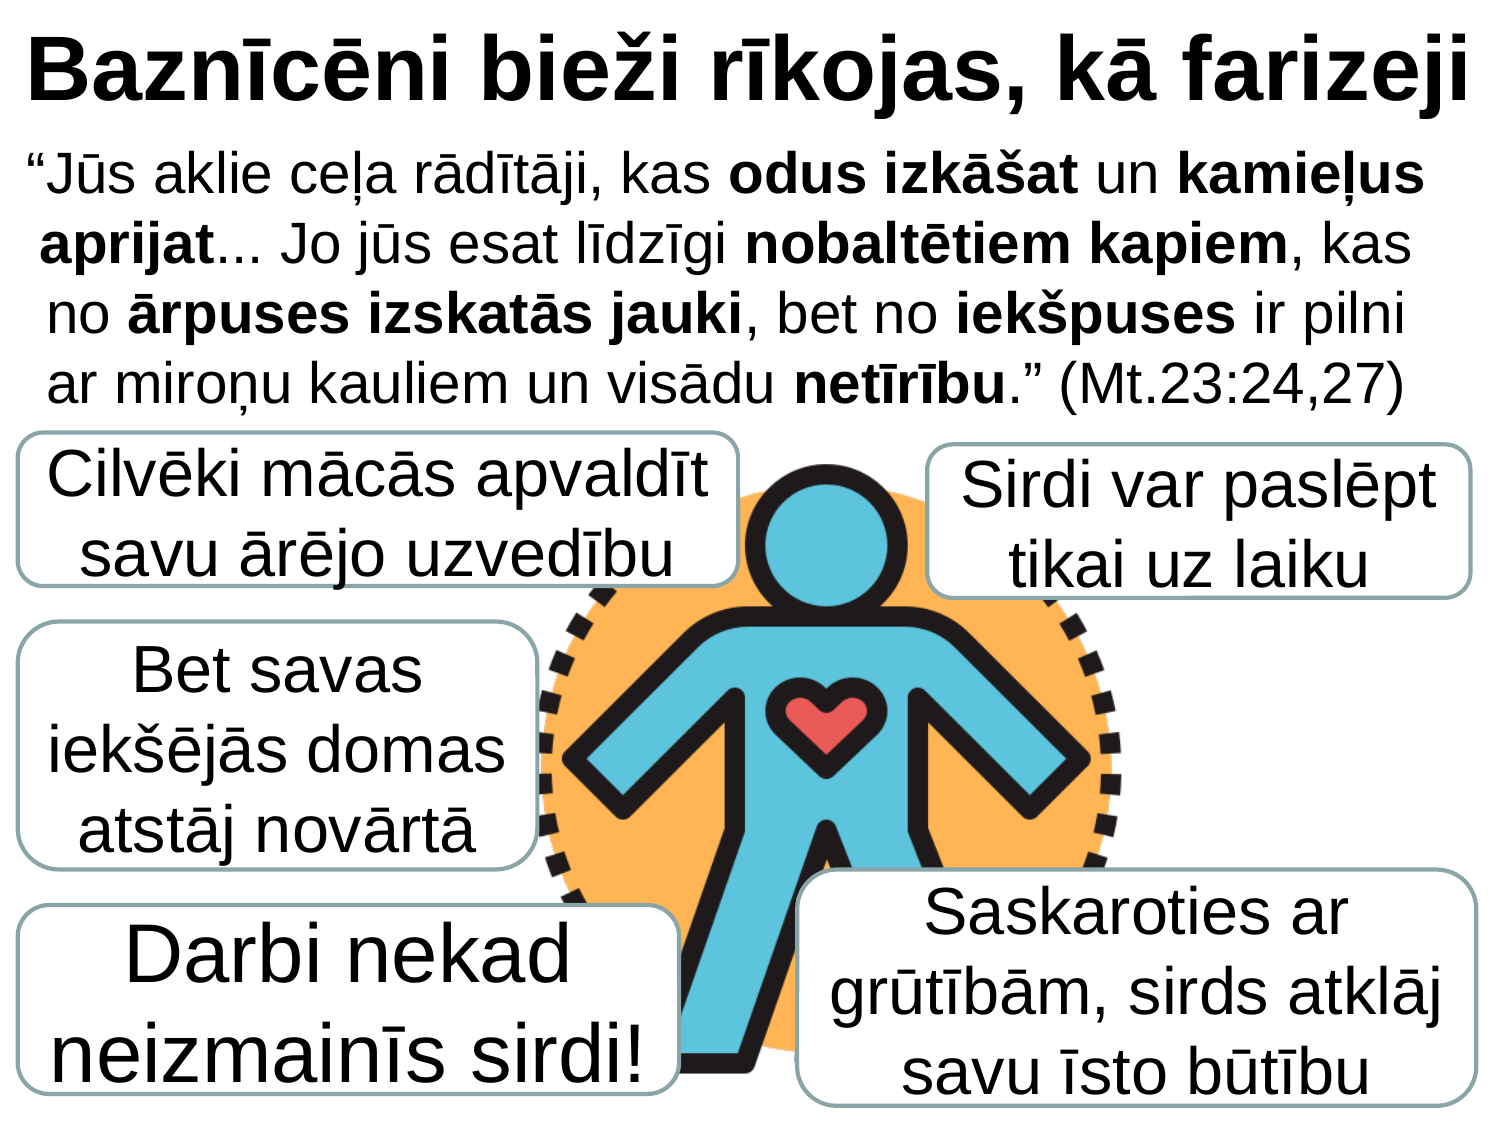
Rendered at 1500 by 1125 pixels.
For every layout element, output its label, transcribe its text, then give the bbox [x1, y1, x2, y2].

text_box Sirdi var paslēpt tikai uz laiku [1150, 442, 1473, 600]
text_box Saskaroties ar grūtībām, sirds atklāj savu īsto būtību [817, 867, 1479, 1108]
text_box “Jūs aklie ceļa rādītāji, kas odus izkāšat un kamieļus aprijat... Jo jūs esat līdzīgi nobaltētiem kapiem, kas no ārpuses izskatās jauki, bet no iekšpuses ir pilni ar miroņu kauliem un visādu netīrību.” (Mt.23:24,27) [5, 127, 1447, 423]
title Baznīcēni bieži rīkojas, kā farizeji [0, 30, 1500, 98]
picture [501, 444, 1152, 1095]
text_box Cilvēki mācās apvaldīt savu ārējo uzvedību [15, 430, 736, 589]
text_box Darbi nekad neizmainīs sirdi! [15, 902, 497, 1097]
text_box Bet savas iekšējās domas atstāj novārtā [15, 619, 496, 872]
